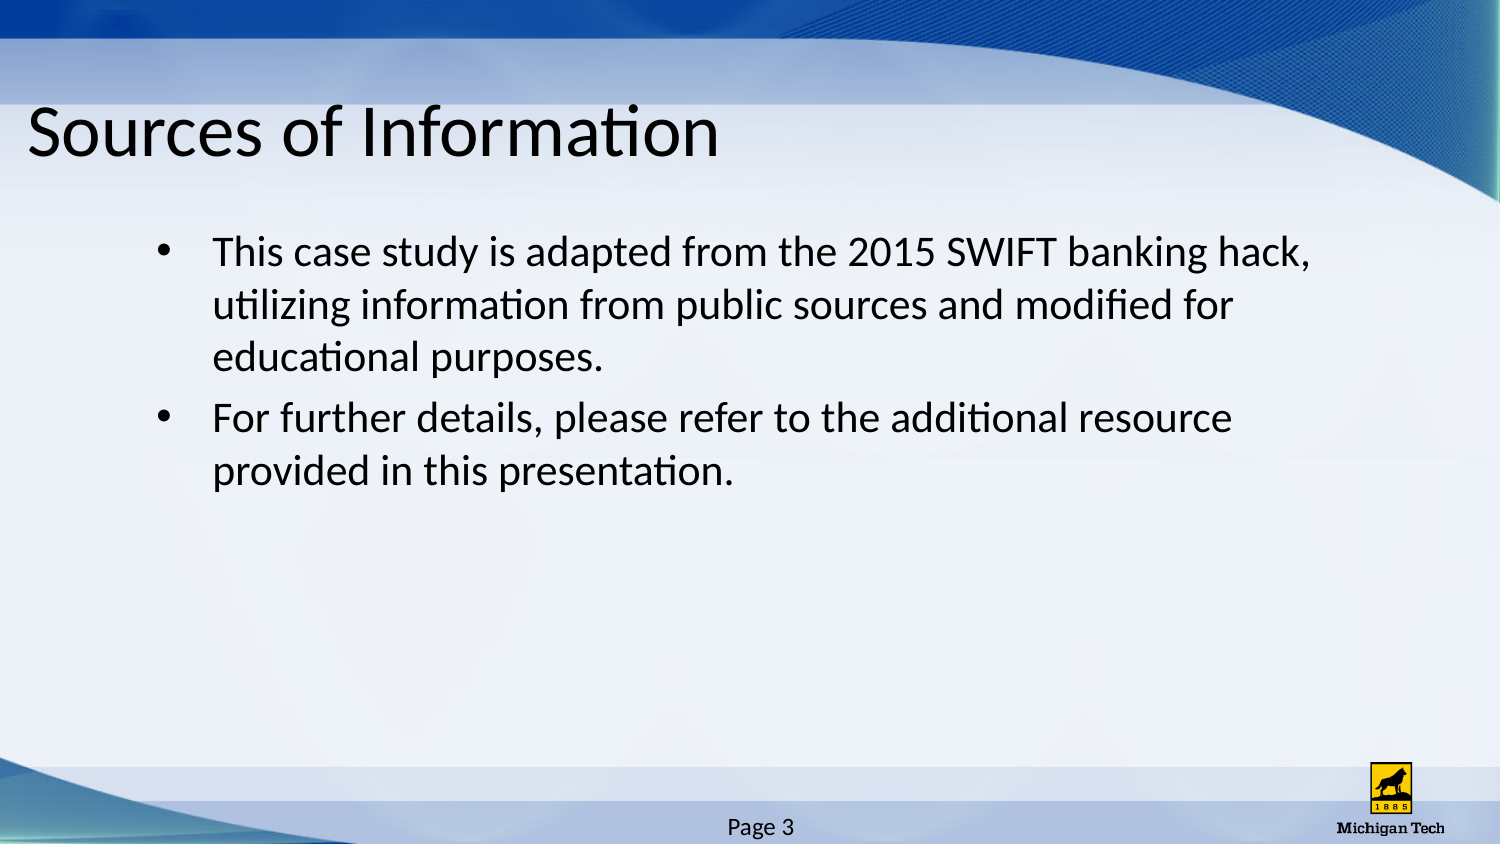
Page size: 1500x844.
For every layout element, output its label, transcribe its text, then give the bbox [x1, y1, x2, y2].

text_box This case study is adapted from the 2015 SWIFT banking hack, utilizing information from public sources and modified for educational purposes. For further details, please refer to the additional resource provided in this presentation. [141, 215, 1406, 722]
title Sources of Information [12, 56, 1263, 197]
picture [0, 0, 1500, 844]
